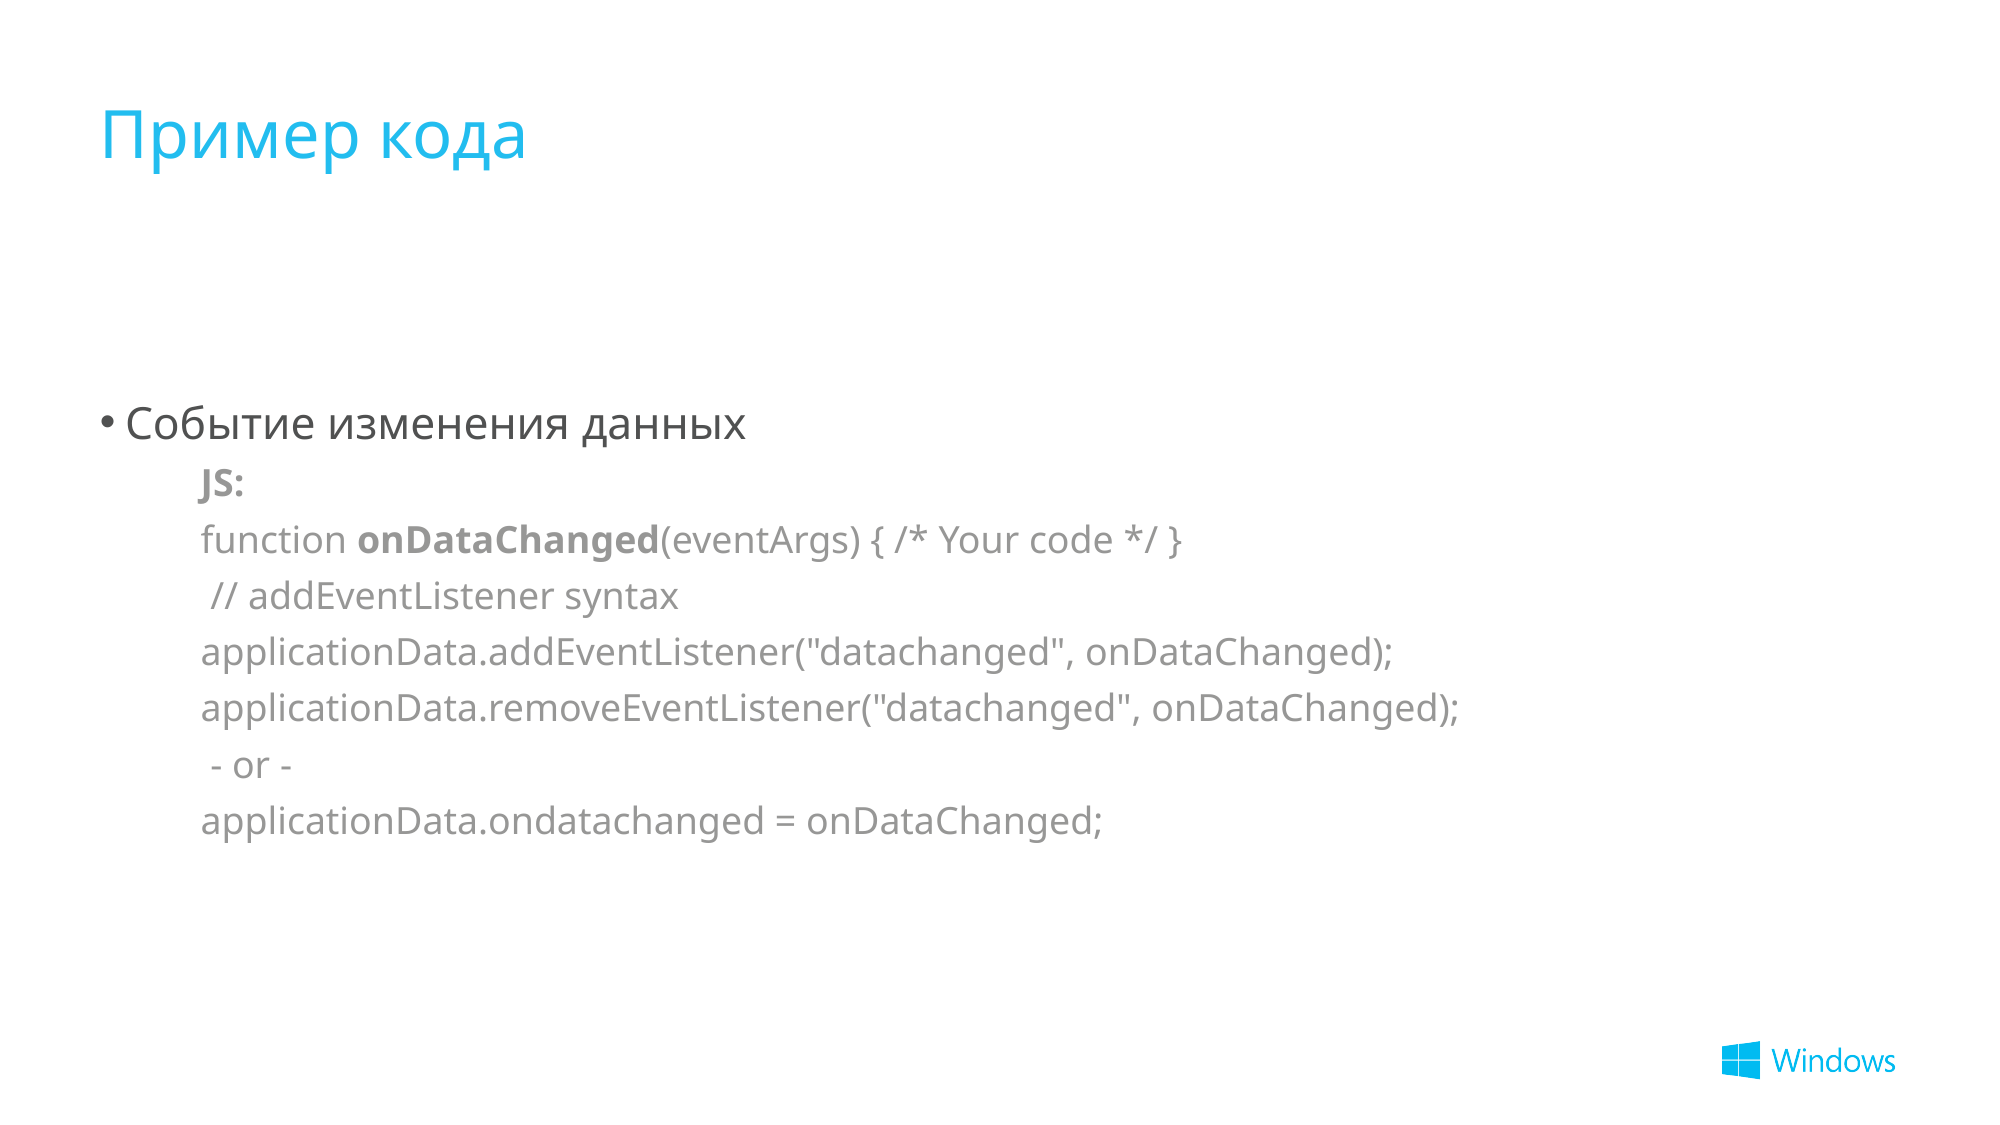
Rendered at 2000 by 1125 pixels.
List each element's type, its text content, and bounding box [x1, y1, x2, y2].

title Пример кода [99, 87, 1900, 167]
list Событие изменения данных JS: function onDataChanged(eventArgs) { /* Your code */ } // addEventListener syntax applicationData.addEventListener("datachanged", onDataChanged); applicationData.removeEventListener("datachanged", onDataChanged); - or - applicationData.ondatachanged = onDataChanged; [99, 381, 1900, 1125]
